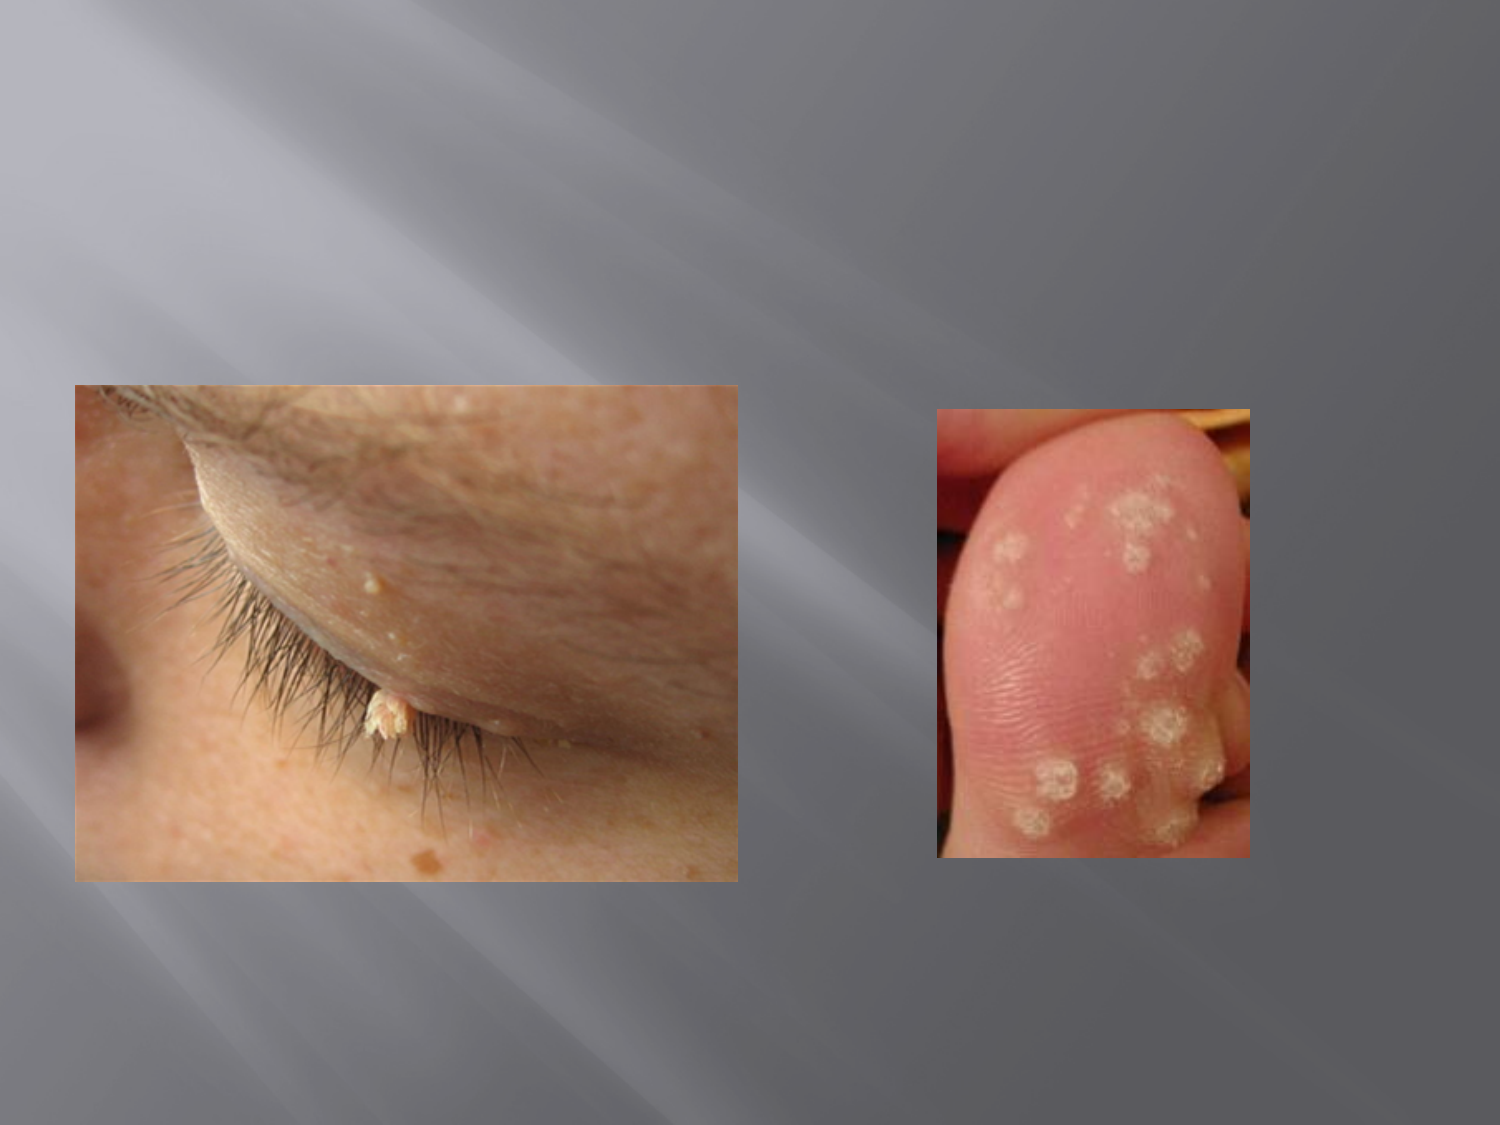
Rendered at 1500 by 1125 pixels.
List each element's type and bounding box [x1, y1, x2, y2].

list [74, 384, 738, 883]
list [937, 409, 1251, 858]
